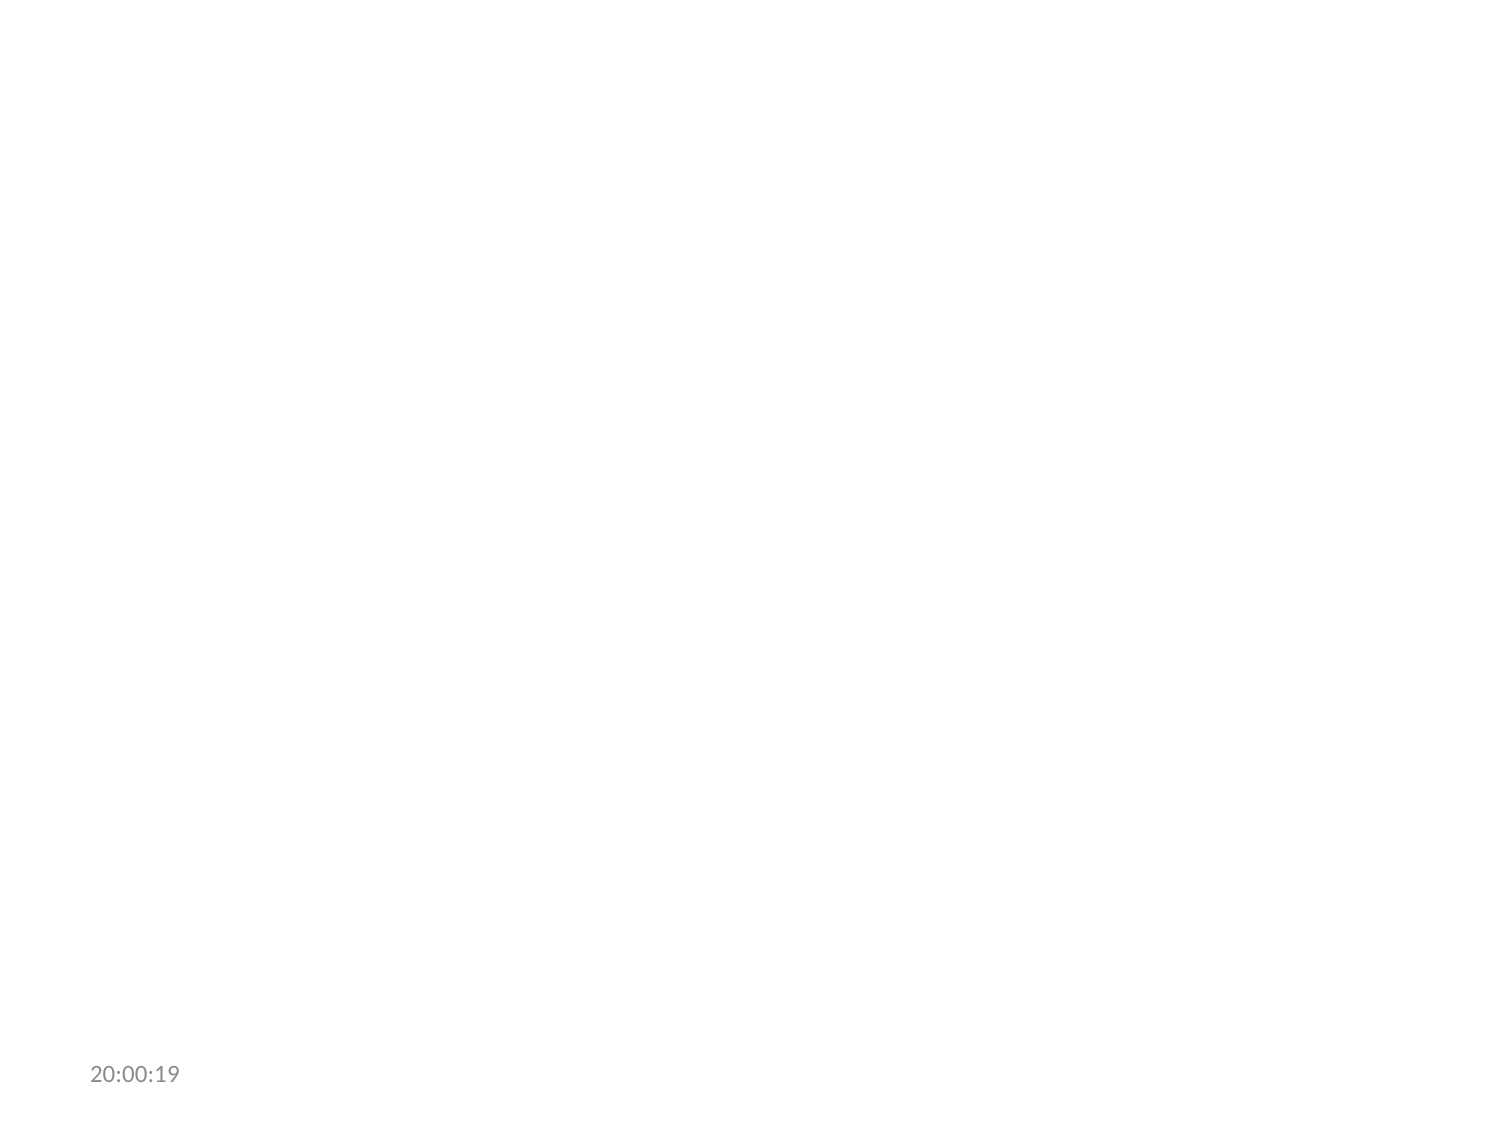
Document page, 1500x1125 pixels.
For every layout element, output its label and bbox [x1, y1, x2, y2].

slide_number [75, 1042, 425, 1103]
